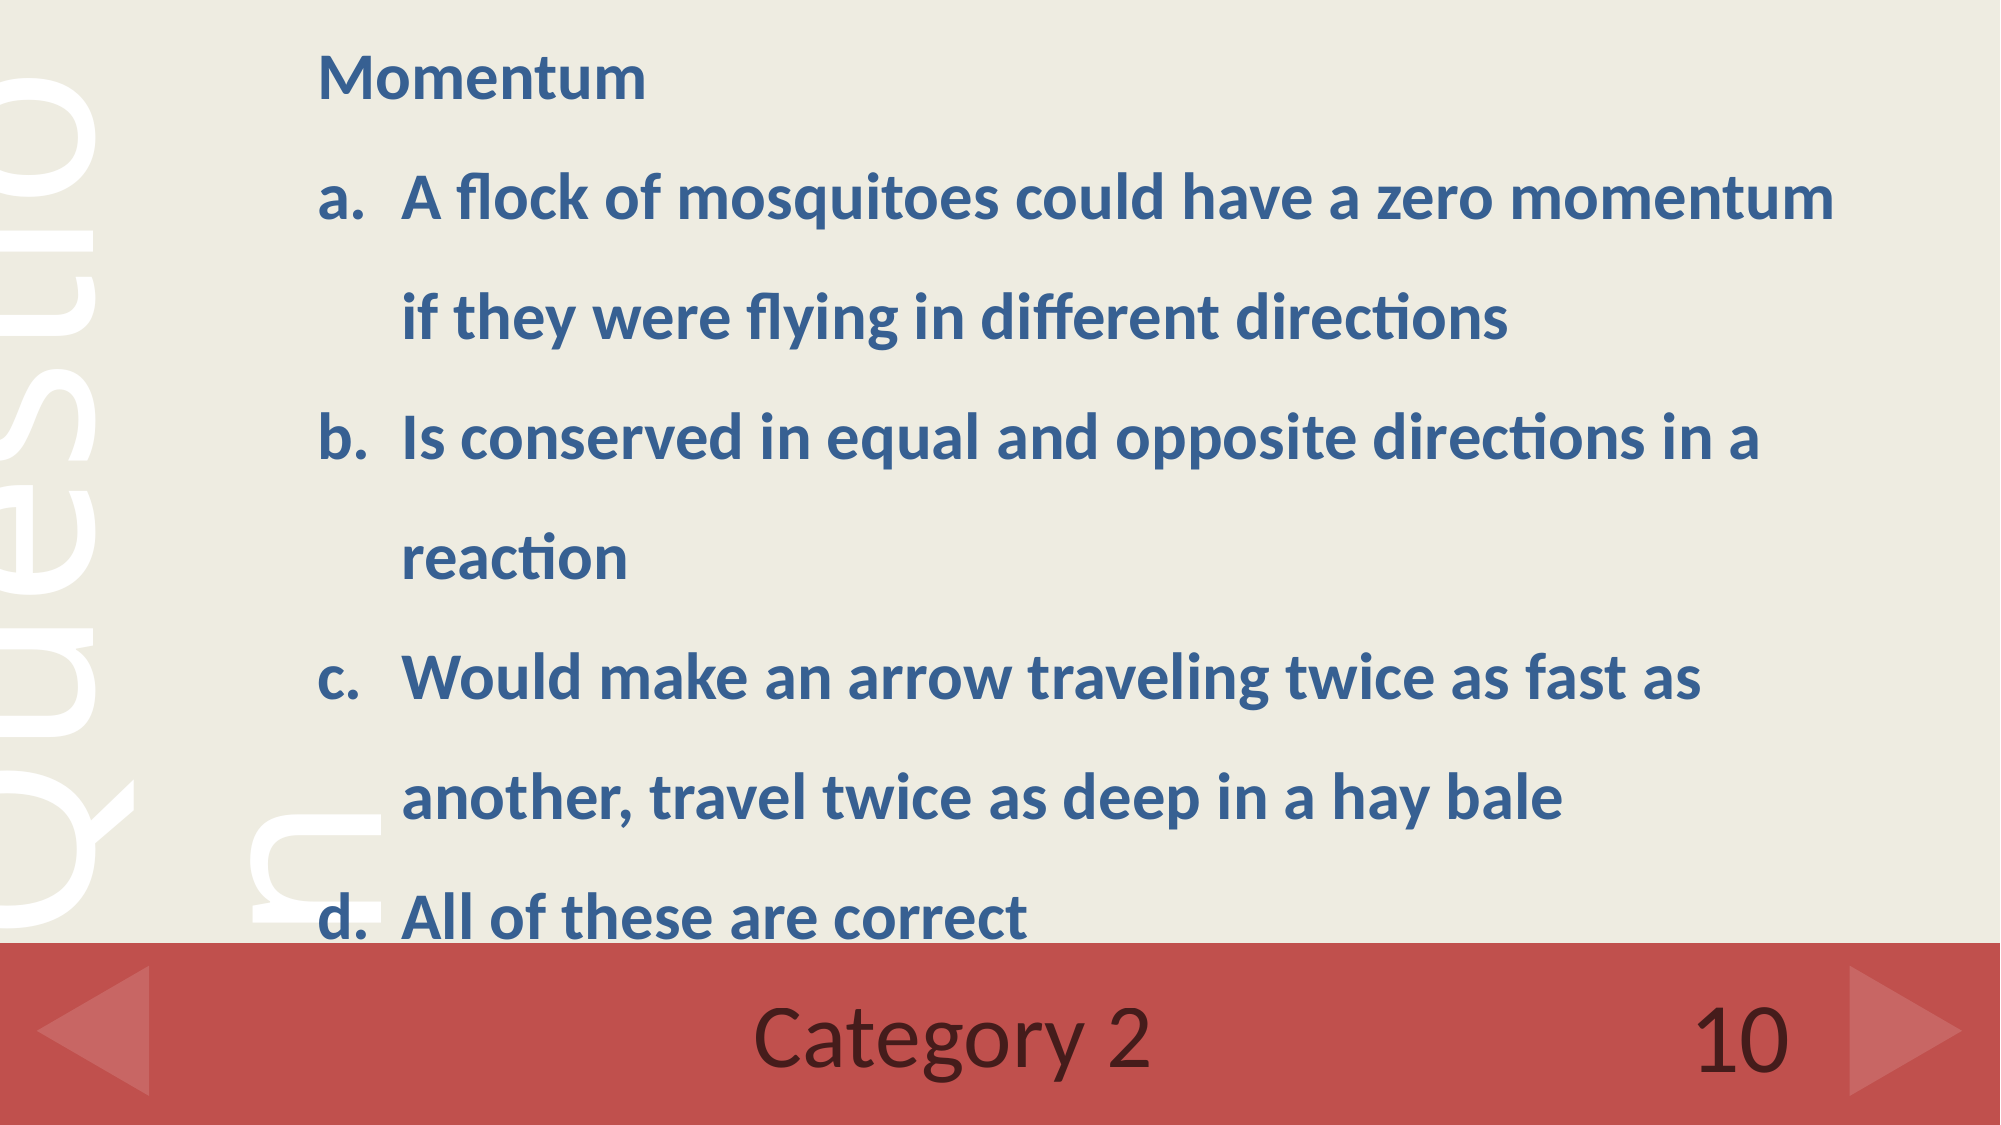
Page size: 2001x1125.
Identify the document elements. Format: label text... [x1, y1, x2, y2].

list Momentum A flock of mosquitoes could have a zero momentum if they were flying in different directions Is conserved in equal and opposite directions in a reaction Would make an arrow traveling twice as fast as another, travel twice as deep in a hay bale All of these are correct [302, 115, 1870, 831]
title Category 2 [53, 937, 1854, 1125]
